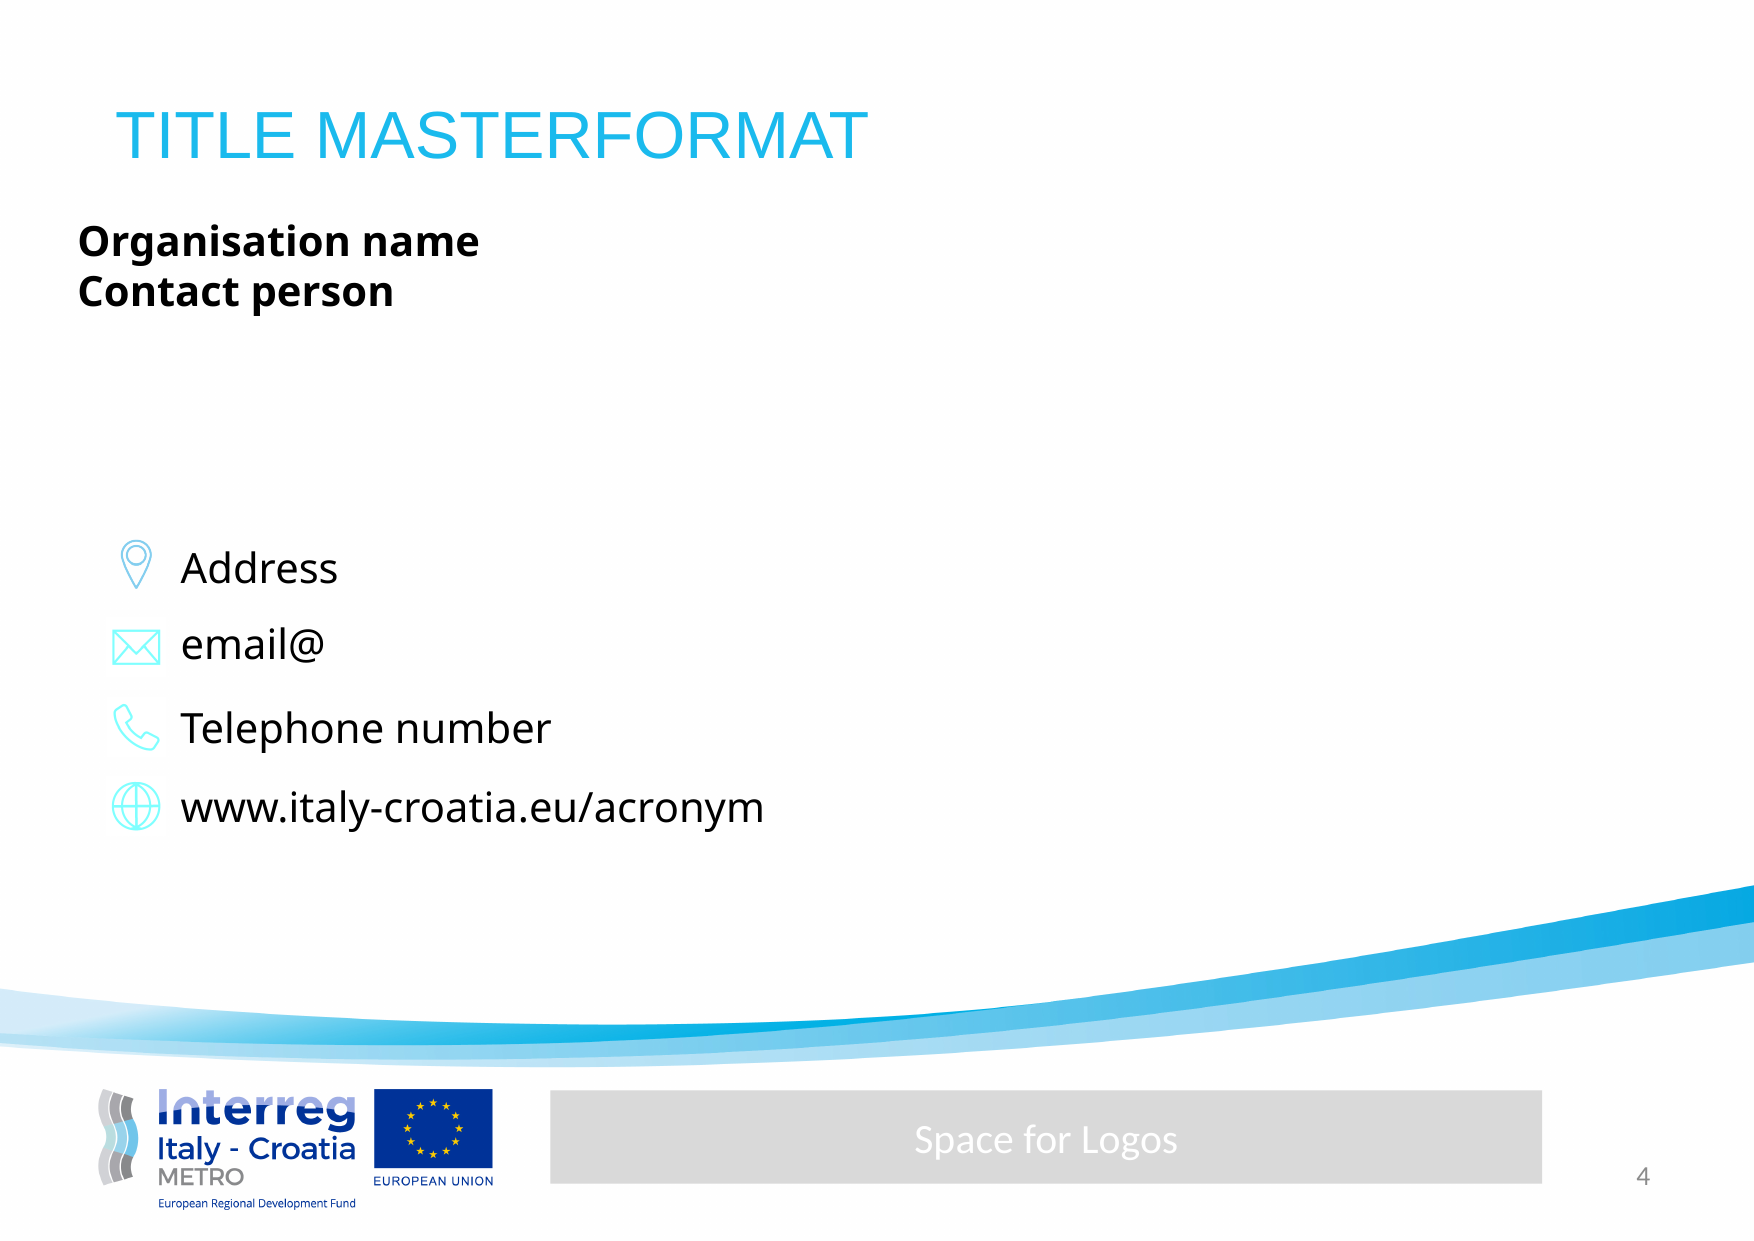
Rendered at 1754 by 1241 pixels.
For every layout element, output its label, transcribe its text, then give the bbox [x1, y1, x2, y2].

picture [0, 0, 1754, 1241]
text_box Address [165, 534, 1194, 600]
text_box Organisation name Contact person [62, 206, 496, 322]
text_box www.italy-croatia.eu/acronym [165, 772, 1194, 838]
text_box Telephone number [165, 694, 1194, 760]
text_box Space for Logos [549, 1089, 1543, 1185]
slide_number 4 [1607, 1141, 1666, 1208]
text_box email@ [165, 610, 1194, 676]
text_box TITLE MASTERFORMAT [97, 83, 1656, 181]
